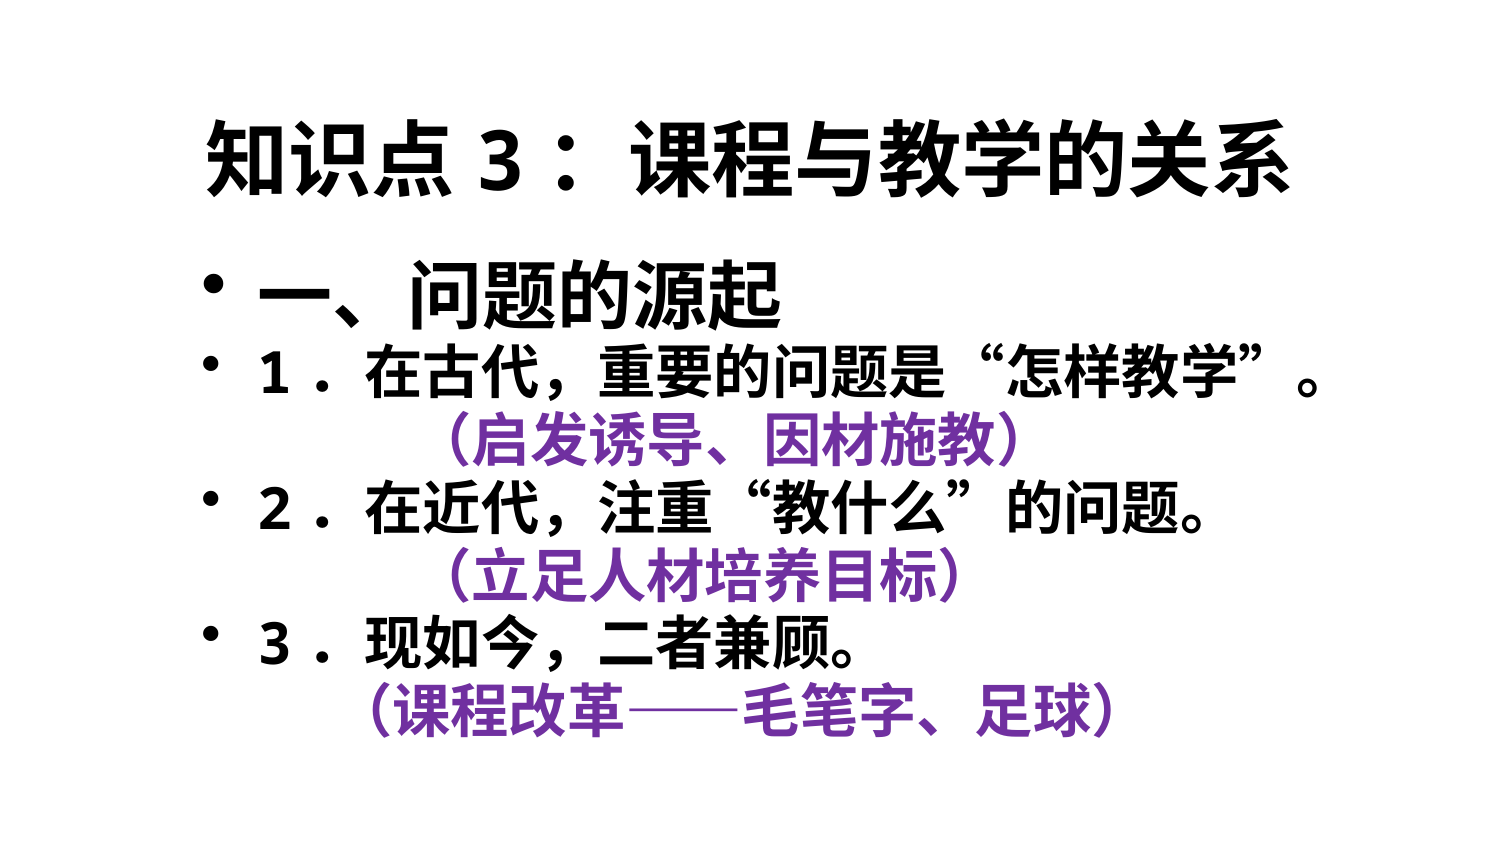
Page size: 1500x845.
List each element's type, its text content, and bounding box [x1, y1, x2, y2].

title 知识点3：课程与教学的关系 [74, 86, 1426, 228]
list 一、问题的源起 1．在古代，重要的问题是“怎样教学”。 （启发诱导、因材施教） 2．在近代，注重“教什么”的问题。 （立足人材培养目标） 3．现如今，二者兼顾。 （课程改革——毛笔字、足球） [185, 257, 1328, 767]
